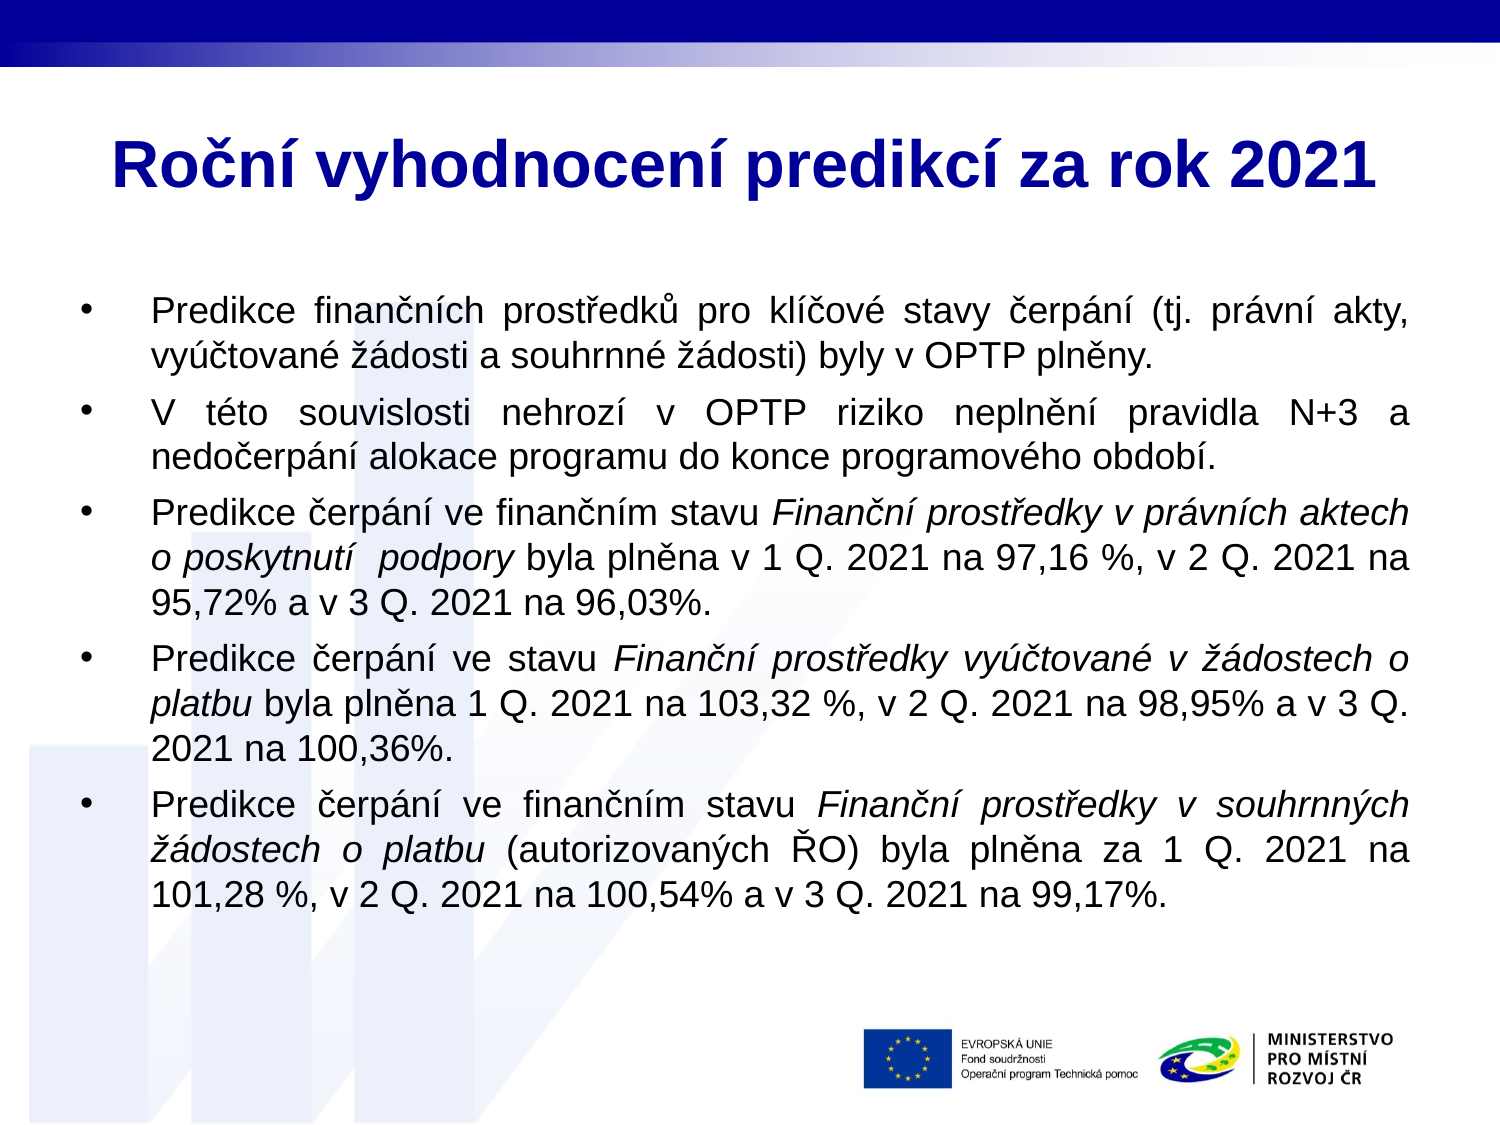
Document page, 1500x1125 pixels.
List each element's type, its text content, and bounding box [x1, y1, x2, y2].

list Predikce finančních prostředků pro klíčové stavy čerpání (tj. právní akty, vyúčtované žádosti a souhrnné žádosti) byly v OPTP plněny. V této souvislosti nehrozí v OPTP riziko neplnění pravidla N+3 a nedočerpání alokace programu do konce programového období. Predikce čerpání ve finančním stavu Finanční prostředky v právních aktech o poskytnutí podpory byla plněna v 1 Q. 2021 na 97,16 %, v 2 Q. 2021 na 95,72% a v 3 Q. 2021 na 96,03%. Predikce čerpání ve stavu Finanční prostředky vyúčtované v žádostech o platbu byla plněna 1 Q. 2021 na 103,32 %, v 2 Q. 2021 na 98,95% a v 3 Q. 2021 na 100,36%. Predikce čerpání ve finančním stavu Finanční prostředky v souhrnných žádostech o platbu (autorizovaných ŘO) byla plněna za 1 Q. 2021 na 101,28 %, v 2 Q. 2021 na 100,54% a v 3 Q. 2021 na 99,17%. [64, 278, 1425, 941]
title Roční vyhodnocení predikcí za rok 2021 [64, 113, 1425, 197]
picture [29, 302, 1412, 1125]
